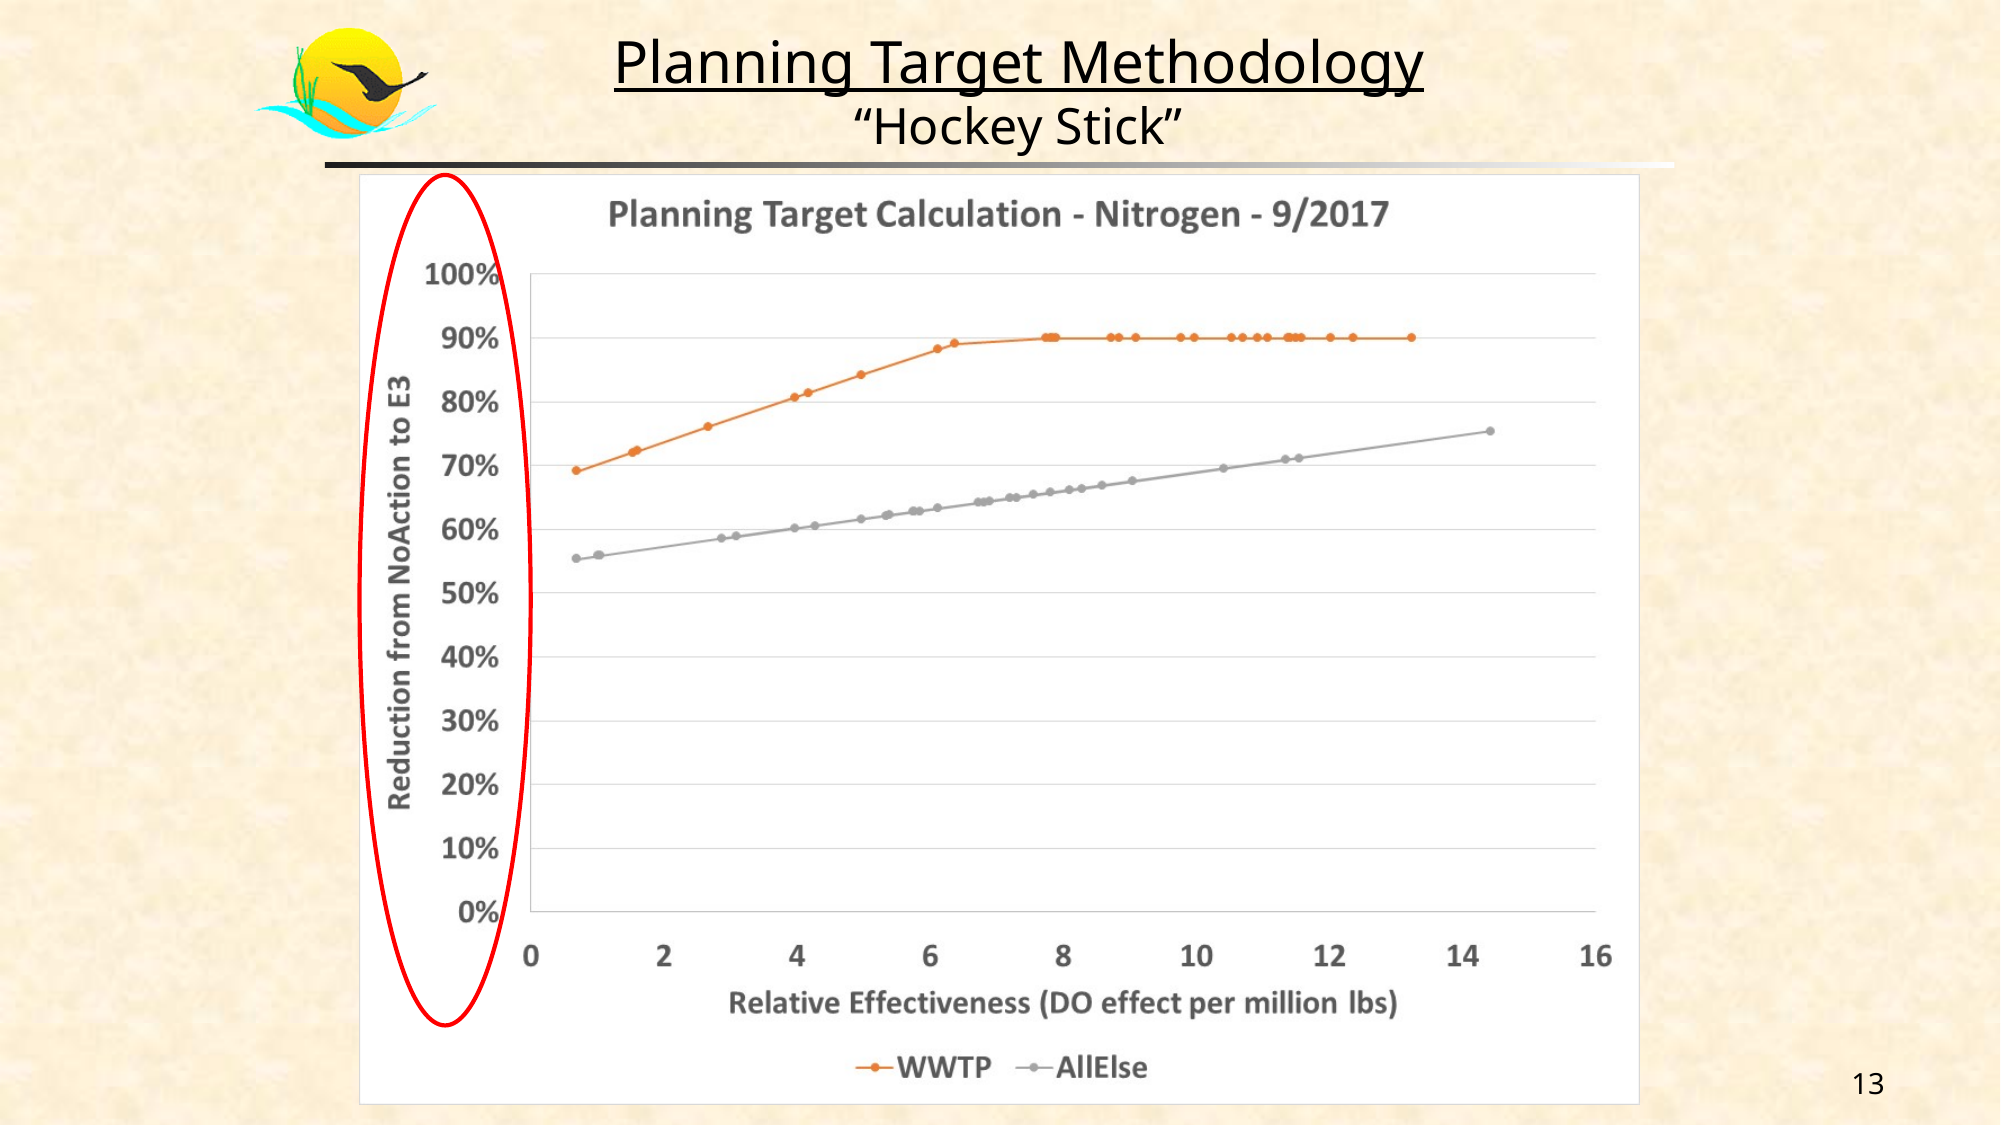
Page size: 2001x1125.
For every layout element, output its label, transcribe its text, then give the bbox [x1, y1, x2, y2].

title Planning Target Methodology “Hockey Stick” [424, 37, 1613, 162]
picture [0, 0, 2001, 1125]
slide_number 13 [1636, 1037, 1901, 1113]
text_box [324, 162, 1675, 168]
